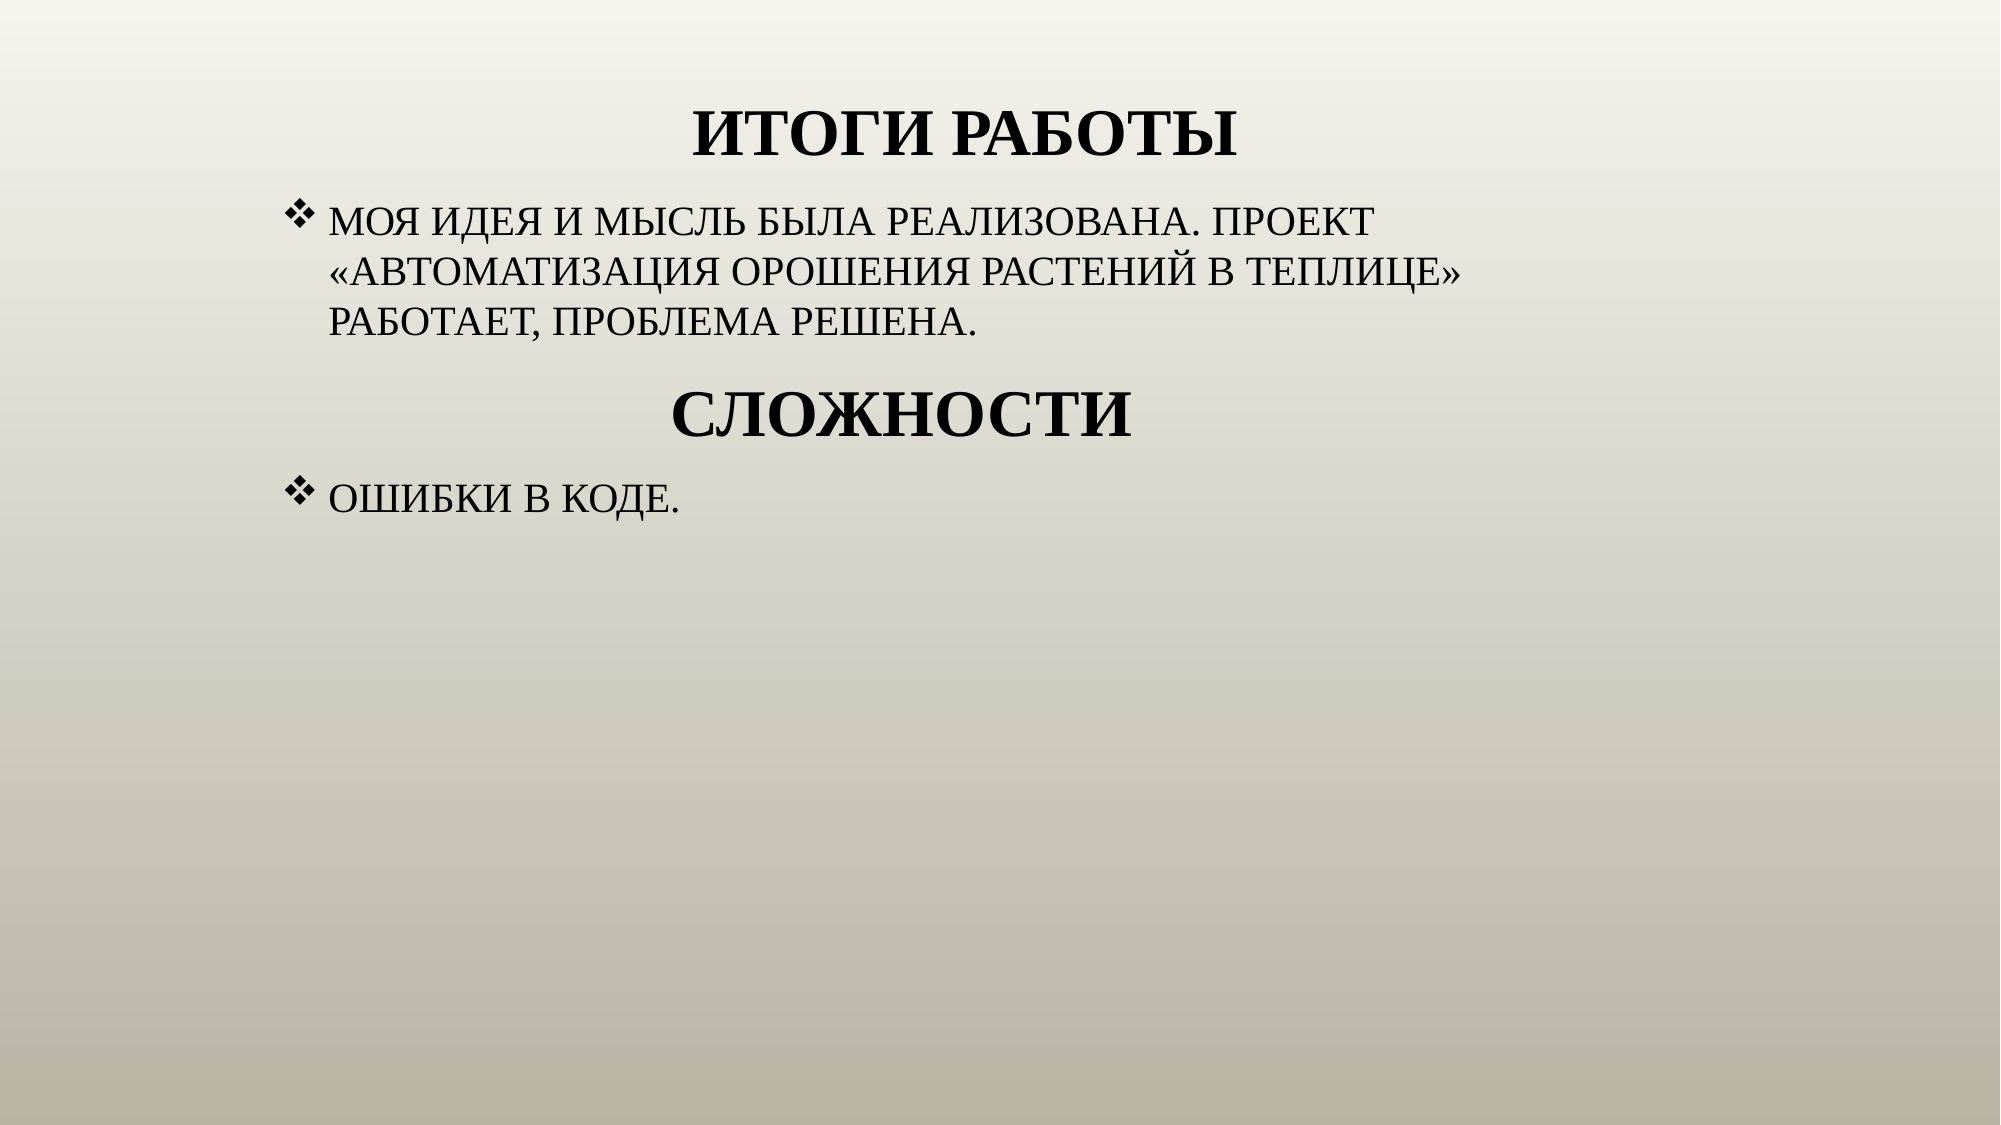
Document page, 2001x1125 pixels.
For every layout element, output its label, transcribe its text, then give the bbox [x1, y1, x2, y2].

list Моя идея и мысль была реализована. Проект «Автоматизация орошения растений в теплице» работает, проблема решена. Сложности Ошибки в коде. [266, 178, 1537, 536]
title Итоги работы [559, 34, 1372, 178]
